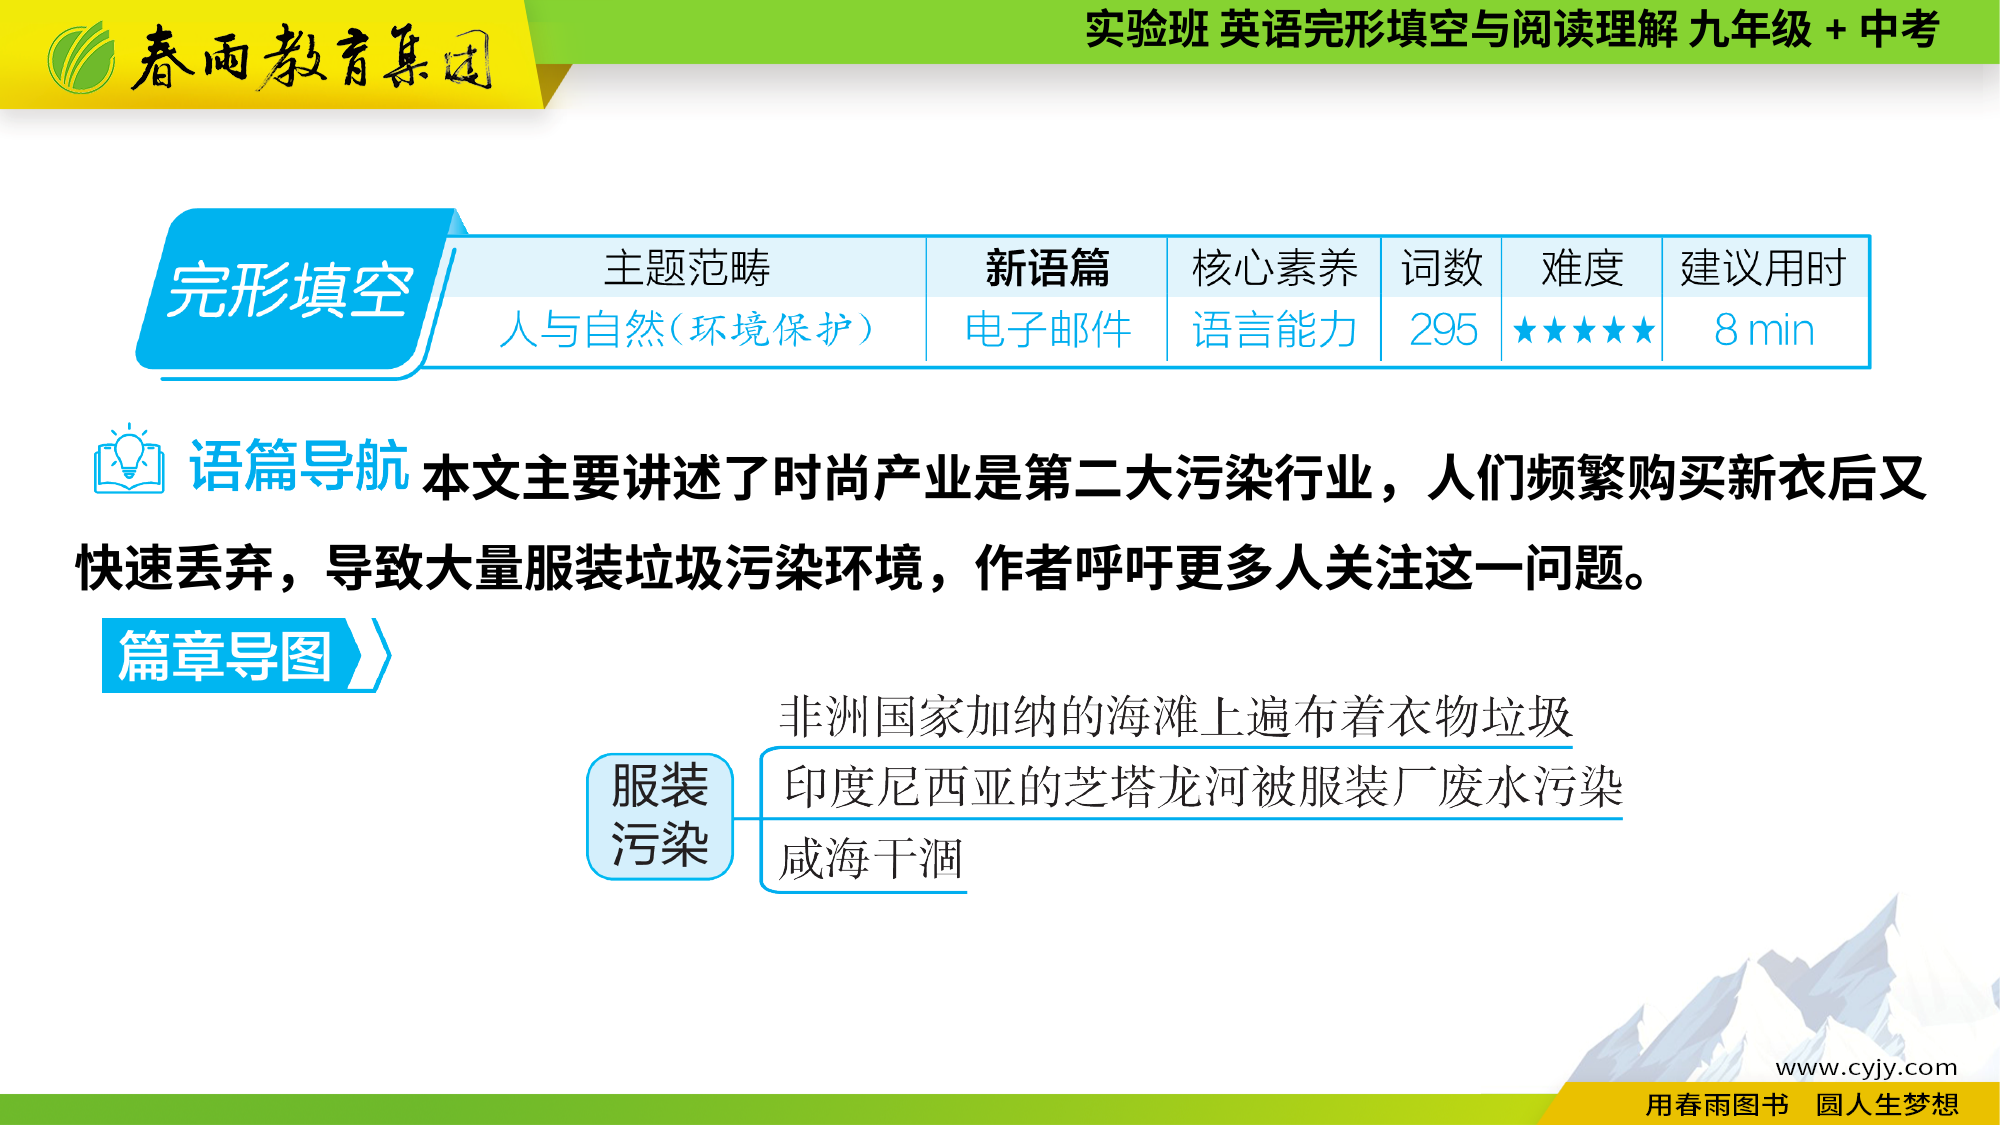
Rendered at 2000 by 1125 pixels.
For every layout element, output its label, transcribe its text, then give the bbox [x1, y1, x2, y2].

list 本文主要讲述了时尚产业是第二大污染行业，人们频繁购买新衣后又快速丢弃，导致大量服装垃圾污染环境，作者呼吁更多人关注这一问题。 [59, 408, 1944, 595]
picture [0, 0, 2000, 1125]
